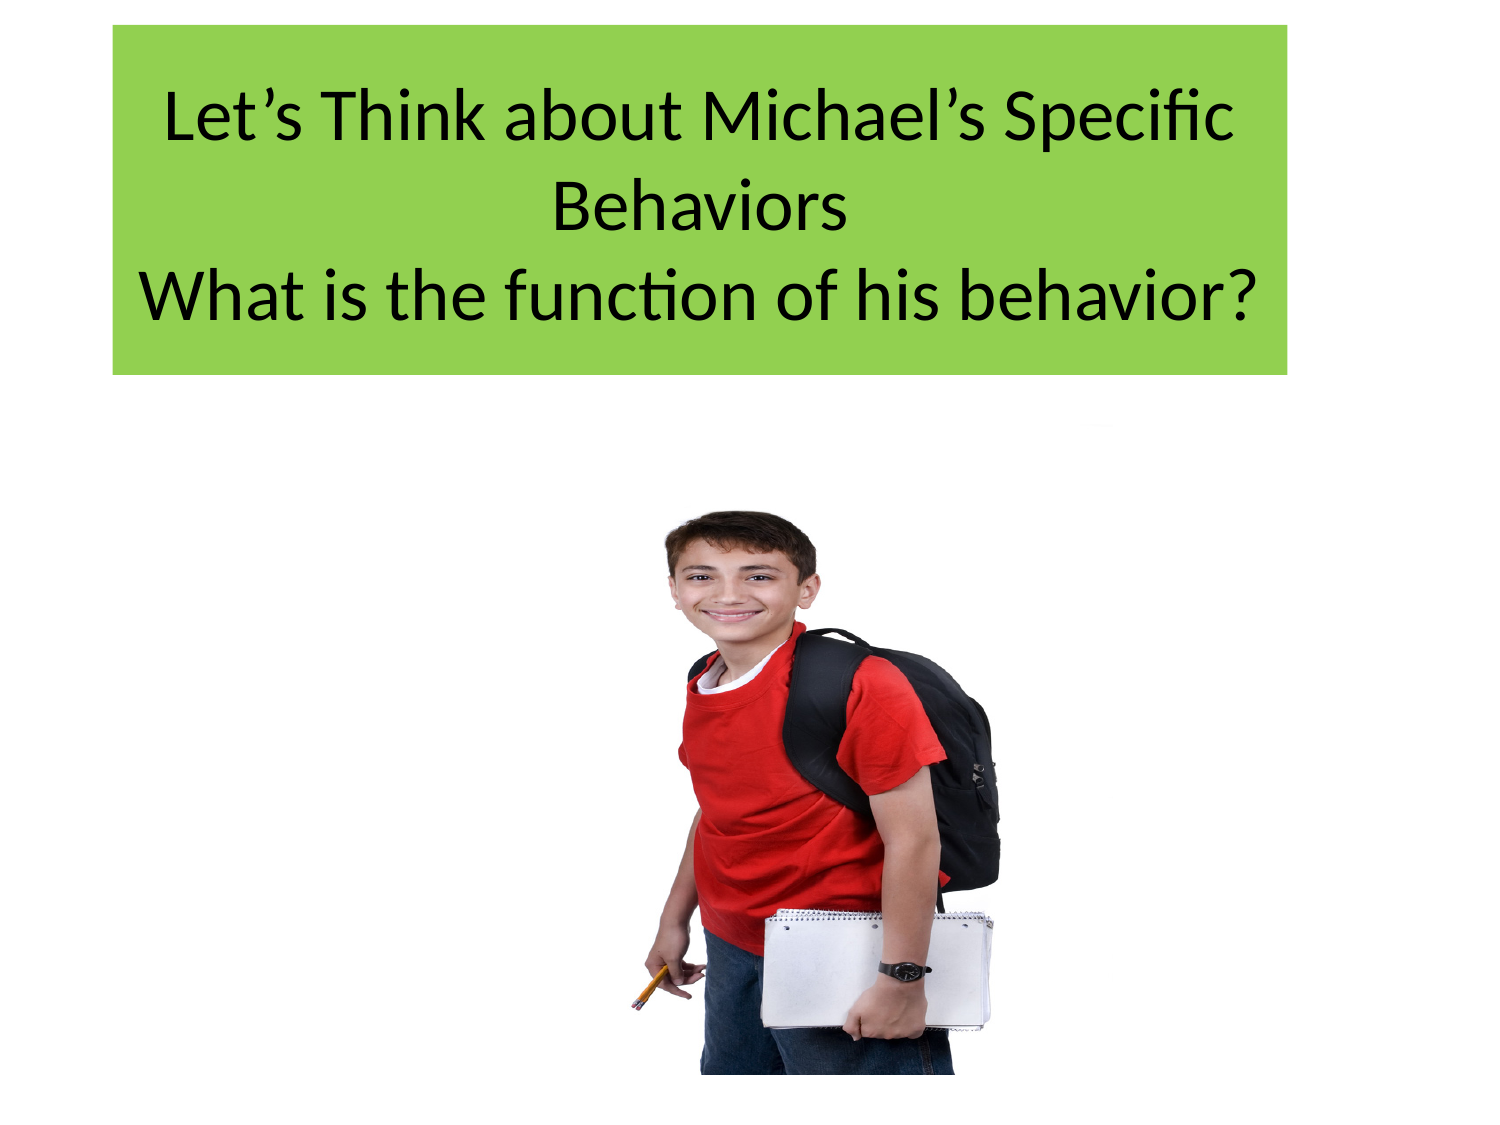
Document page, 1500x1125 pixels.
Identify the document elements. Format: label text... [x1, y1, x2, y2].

title Let’s Think about Michael’s Specific Behaviors What is the function of his behavior? [112, 24, 1288, 375]
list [449, 424, 1113, 1076]
